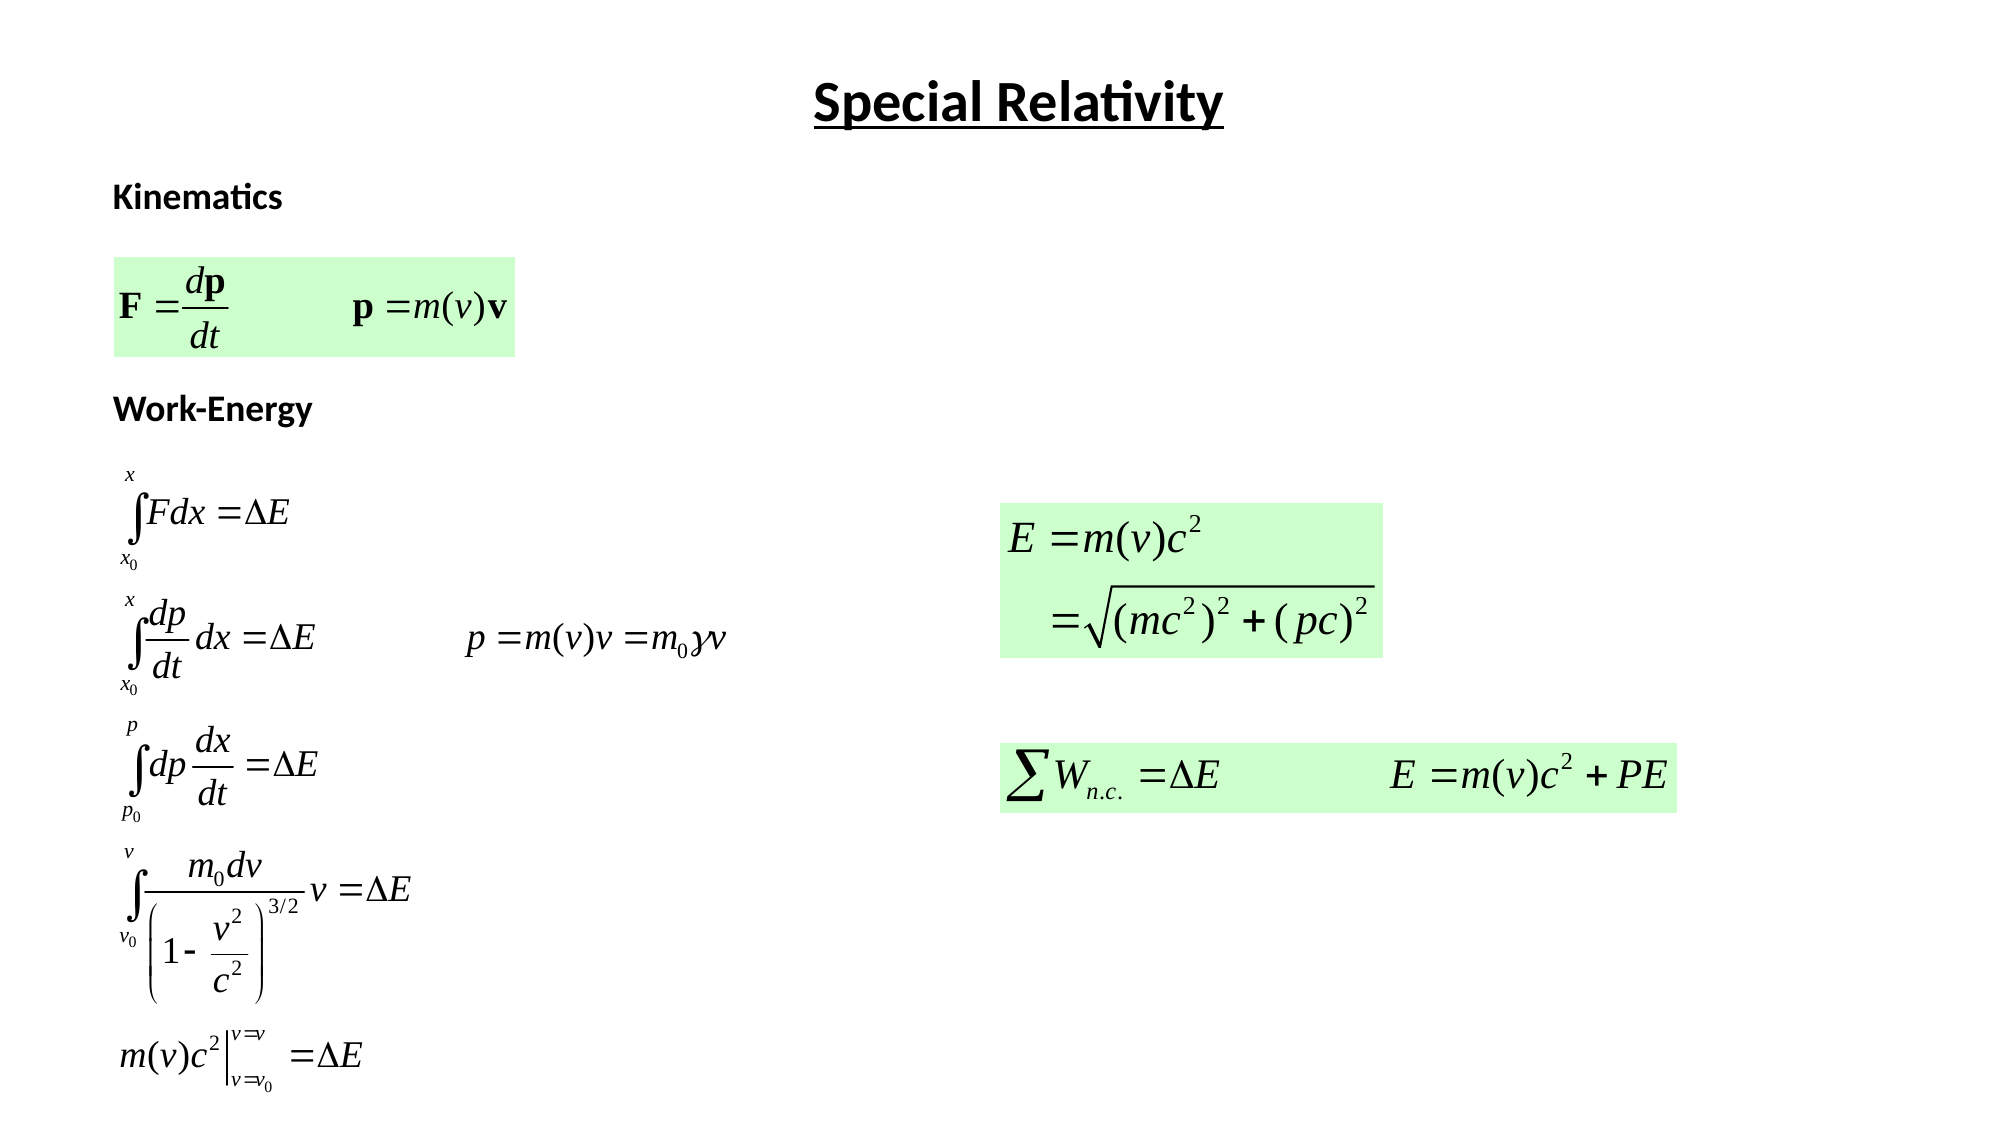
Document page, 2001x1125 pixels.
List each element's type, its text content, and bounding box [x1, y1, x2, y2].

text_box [113, 455, 733, 1100]
text_box Kinematics [98, 164, 380, 225]
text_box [999, 742, 1678, 813]
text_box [113, 256, 515, 357]
text_box Work-Energy [98, 376, 380, 437]
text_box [999, 502, 1383, 659]
text_box Special Relativity [799, 56, 1251, 141]
